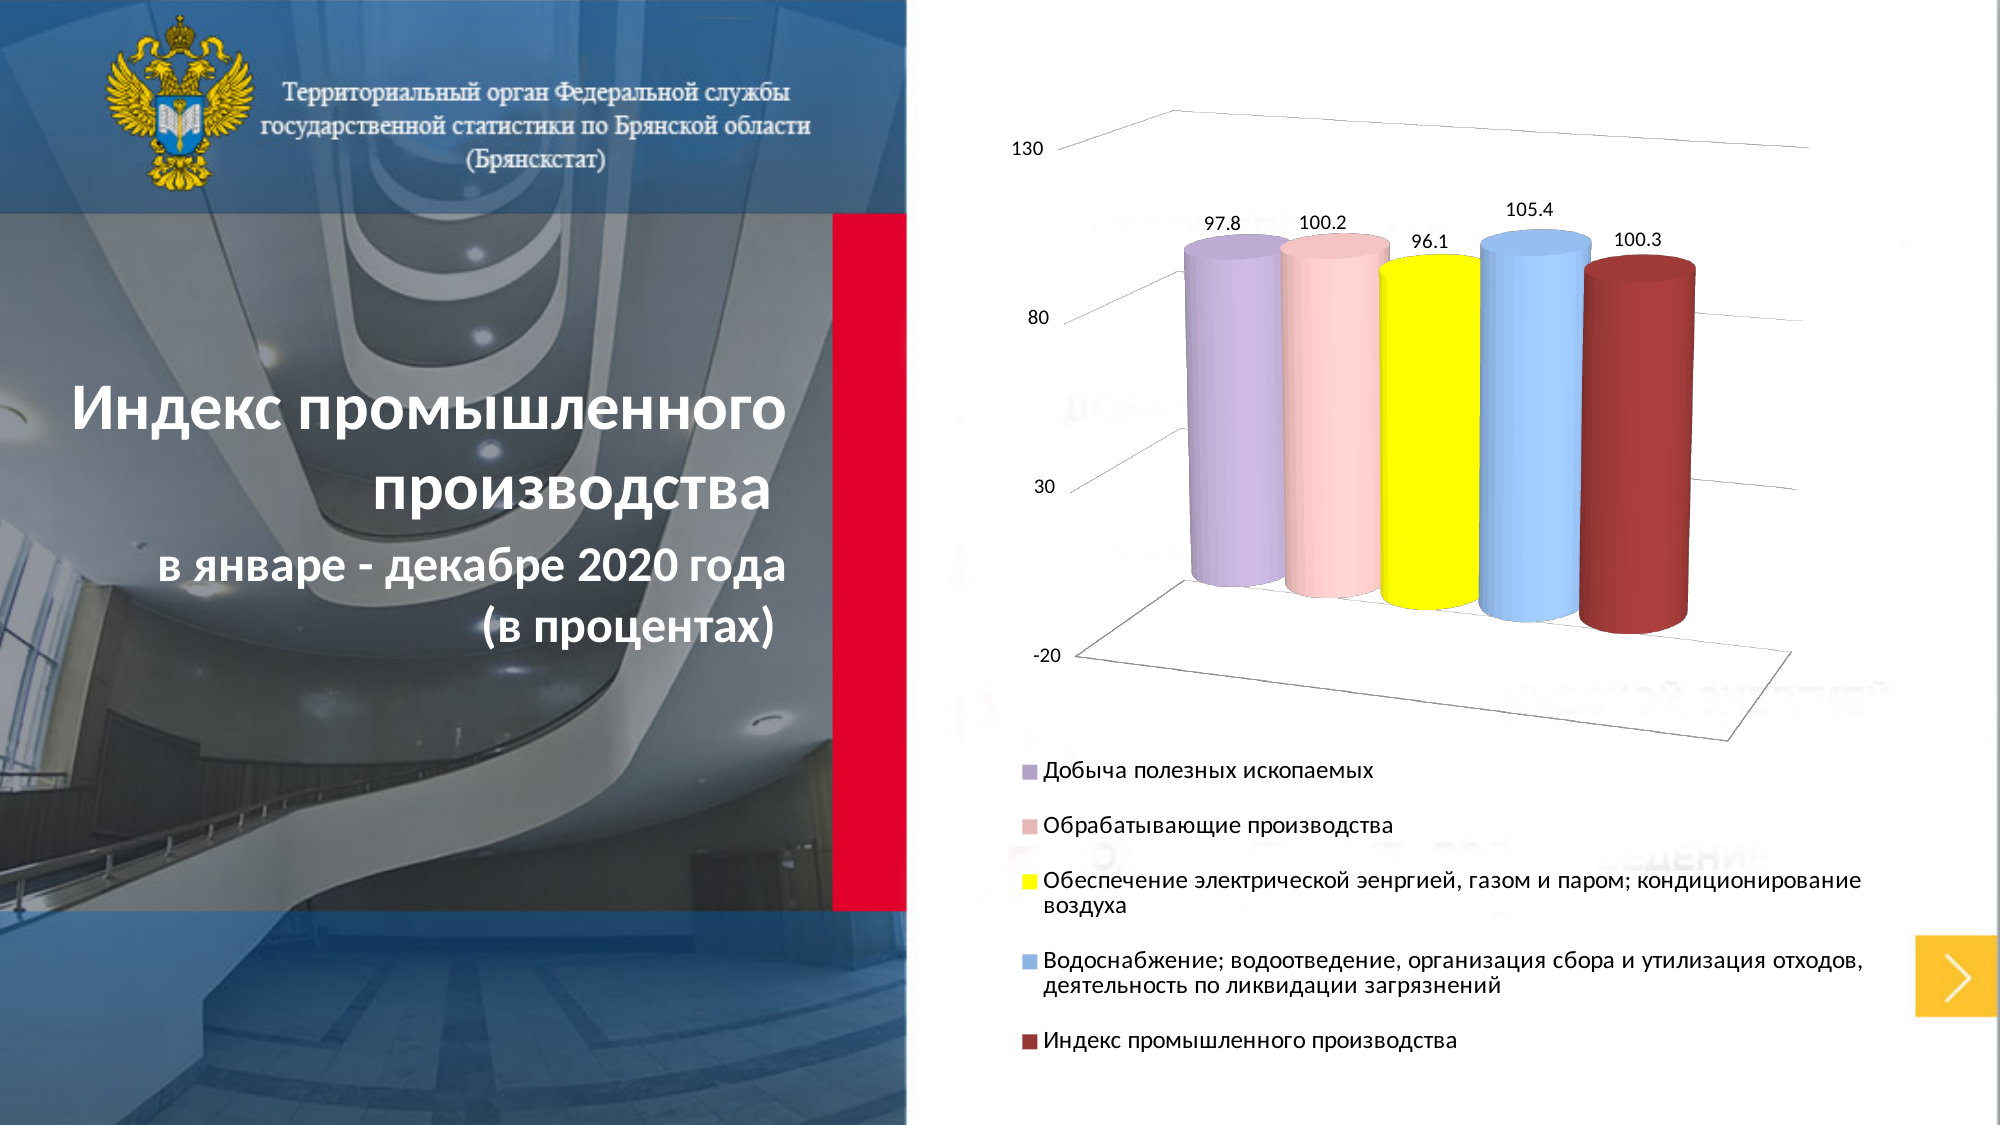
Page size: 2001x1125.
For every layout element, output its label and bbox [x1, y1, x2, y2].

chart [958, 66, 1940, 1093]
picture [0, 0, 2000, 1125]
